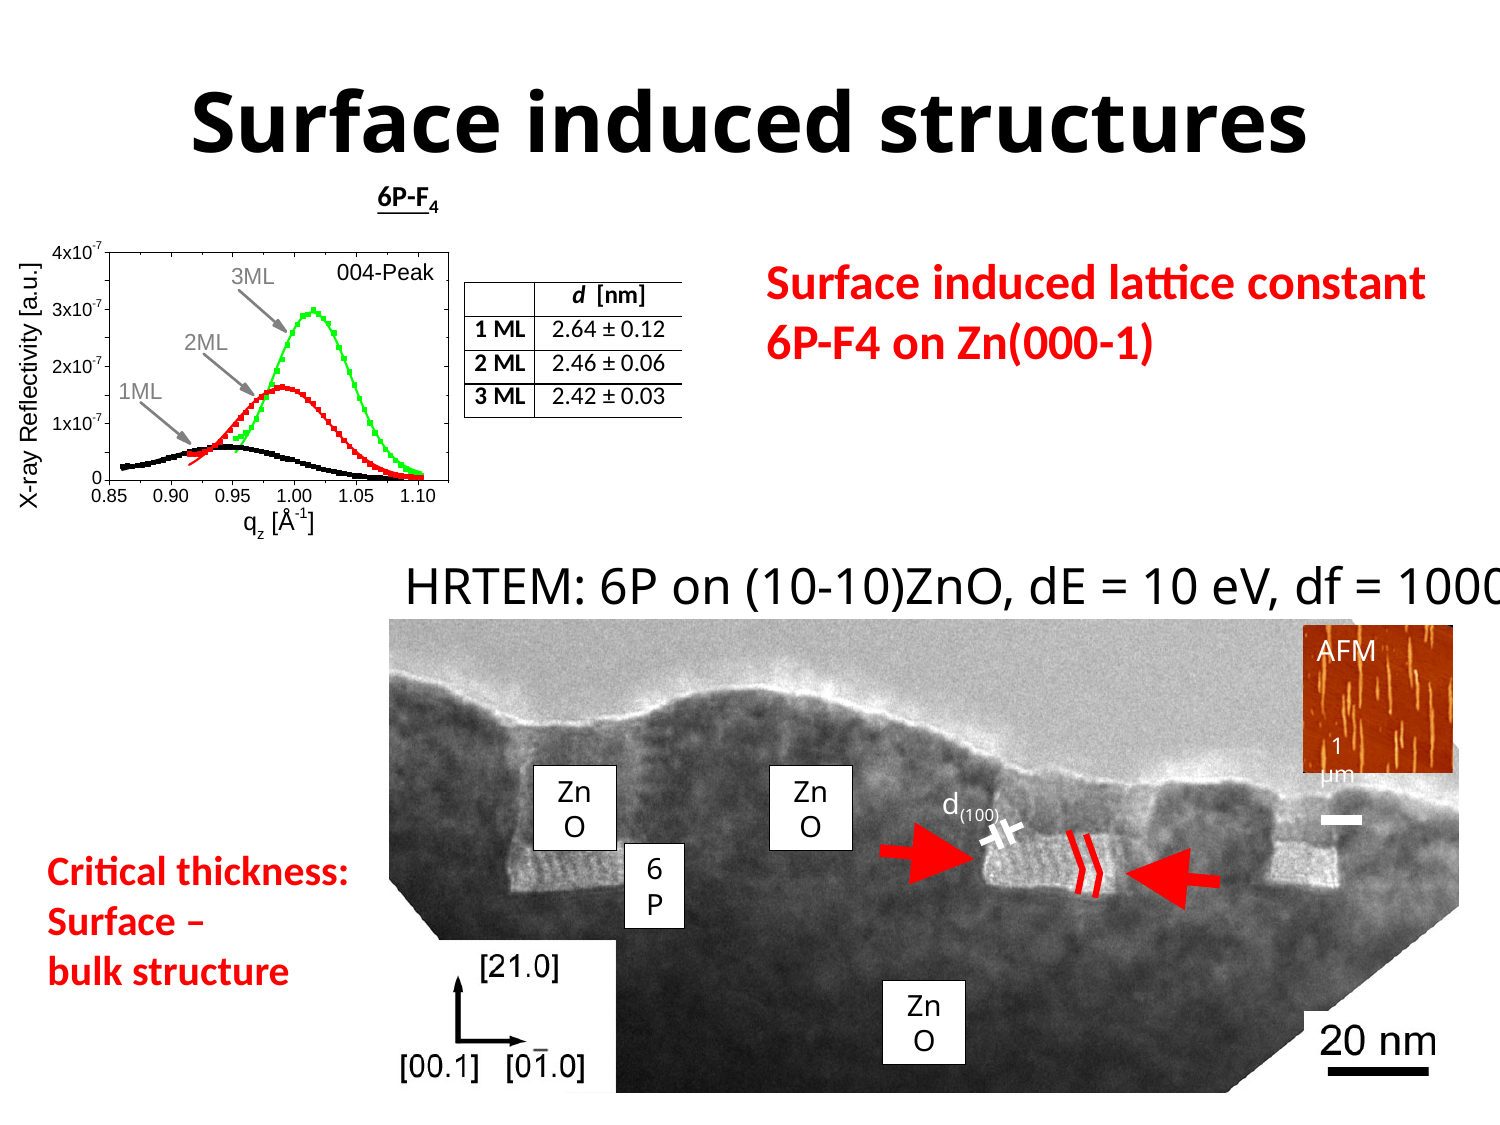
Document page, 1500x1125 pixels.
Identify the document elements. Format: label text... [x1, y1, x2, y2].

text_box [389, 616, 1459, 1093]
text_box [1068, 830, 1101, 898]
picture [17, 170, 685, 544]
text_box Surface induced lattice constant 6P-F4 on Zn(000-1) [752, 242, 1490, 378]
text_box Critical thickness: Surface – bulk structure [32, 836, 389, 1002]
text_box HRTEM: 6P on (10-10)ZnO, dE = 10 eV, df = 1000 nm [389, 546, 1500, 622]
text_box Surface induced structures [41, 31, 1459, 209]
